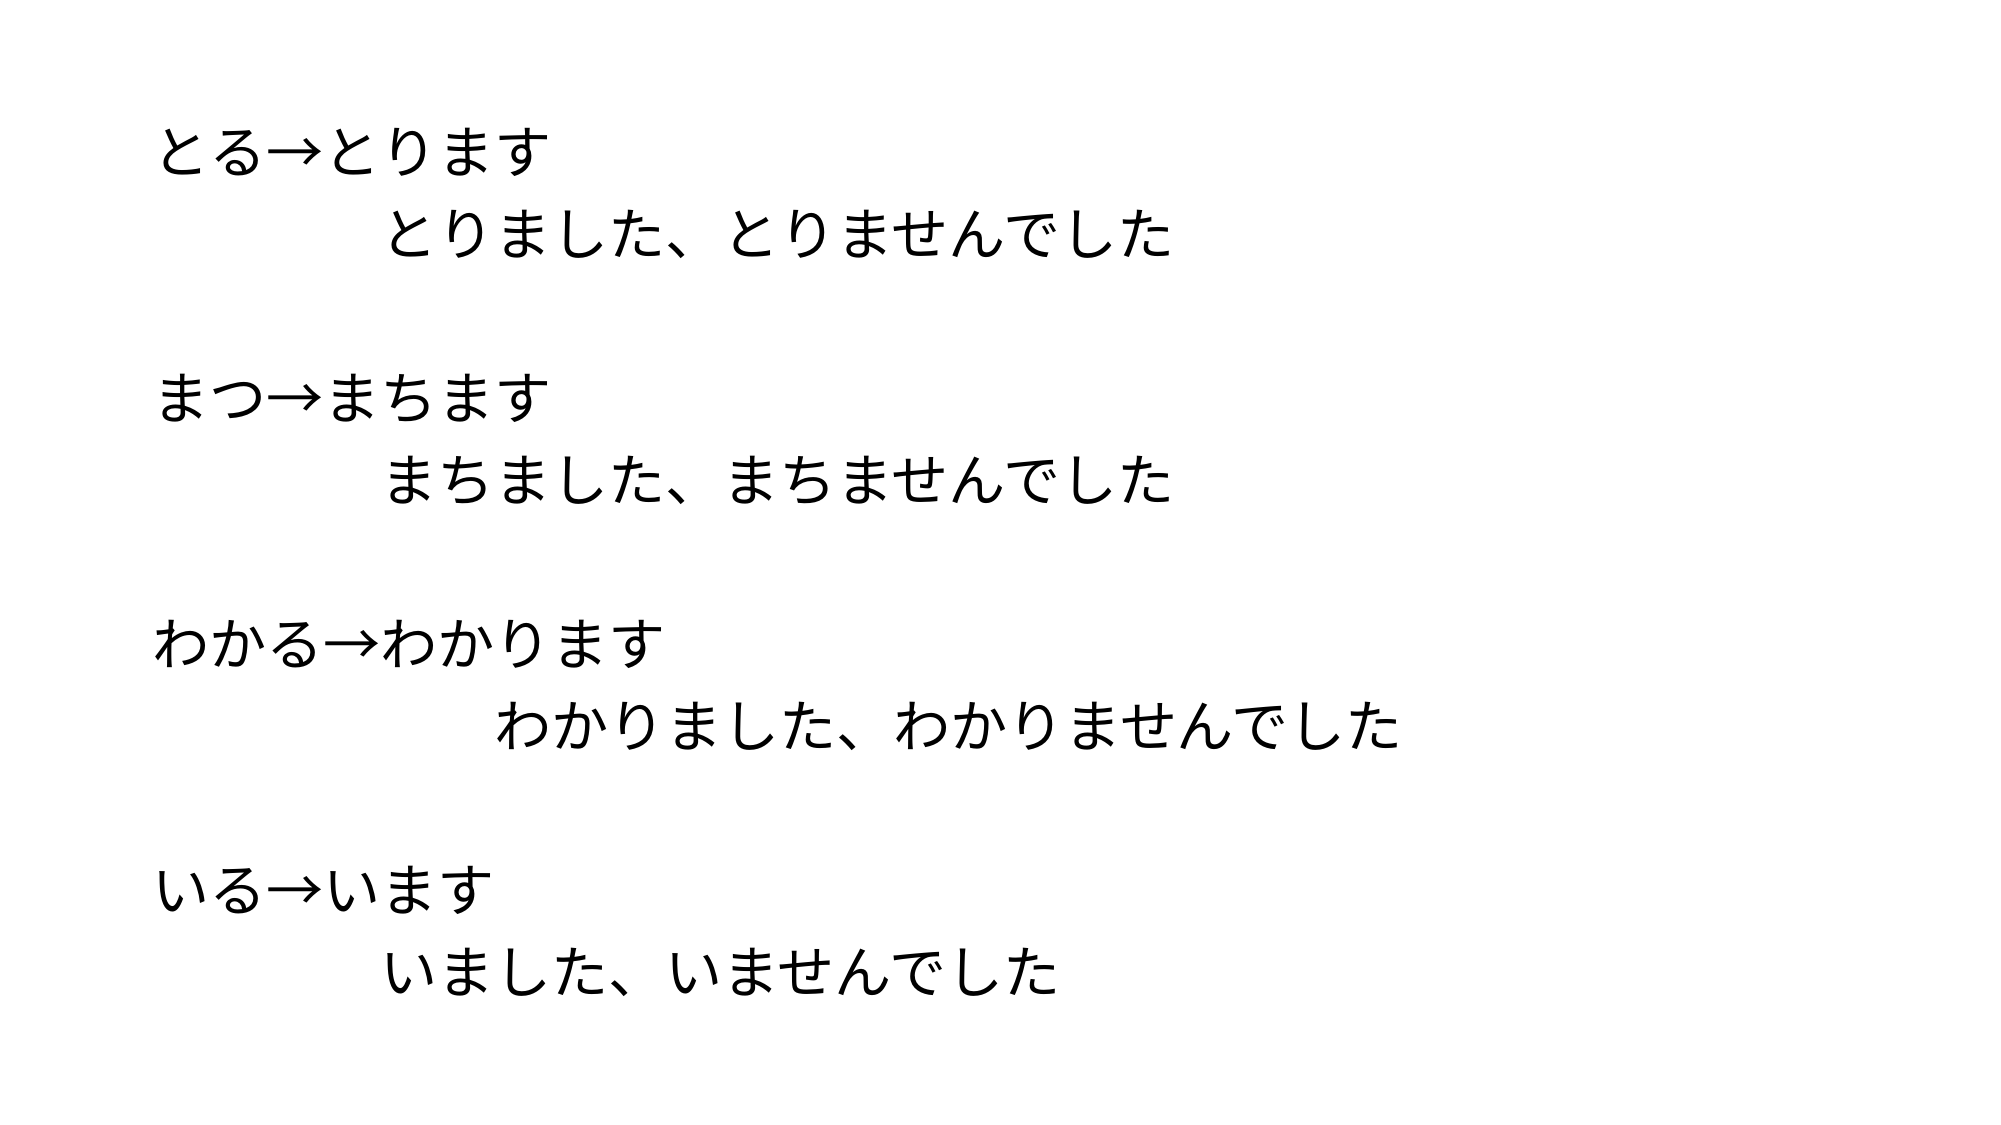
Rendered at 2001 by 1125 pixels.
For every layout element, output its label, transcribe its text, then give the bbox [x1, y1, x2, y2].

list とる→とります とりました、とりませんでした まつ→まちます まちました、まちませんでした わかる→わかります わかりました、わかりませんでした いる→います いました、いませんでした [137, 116, 1863, 1014]
